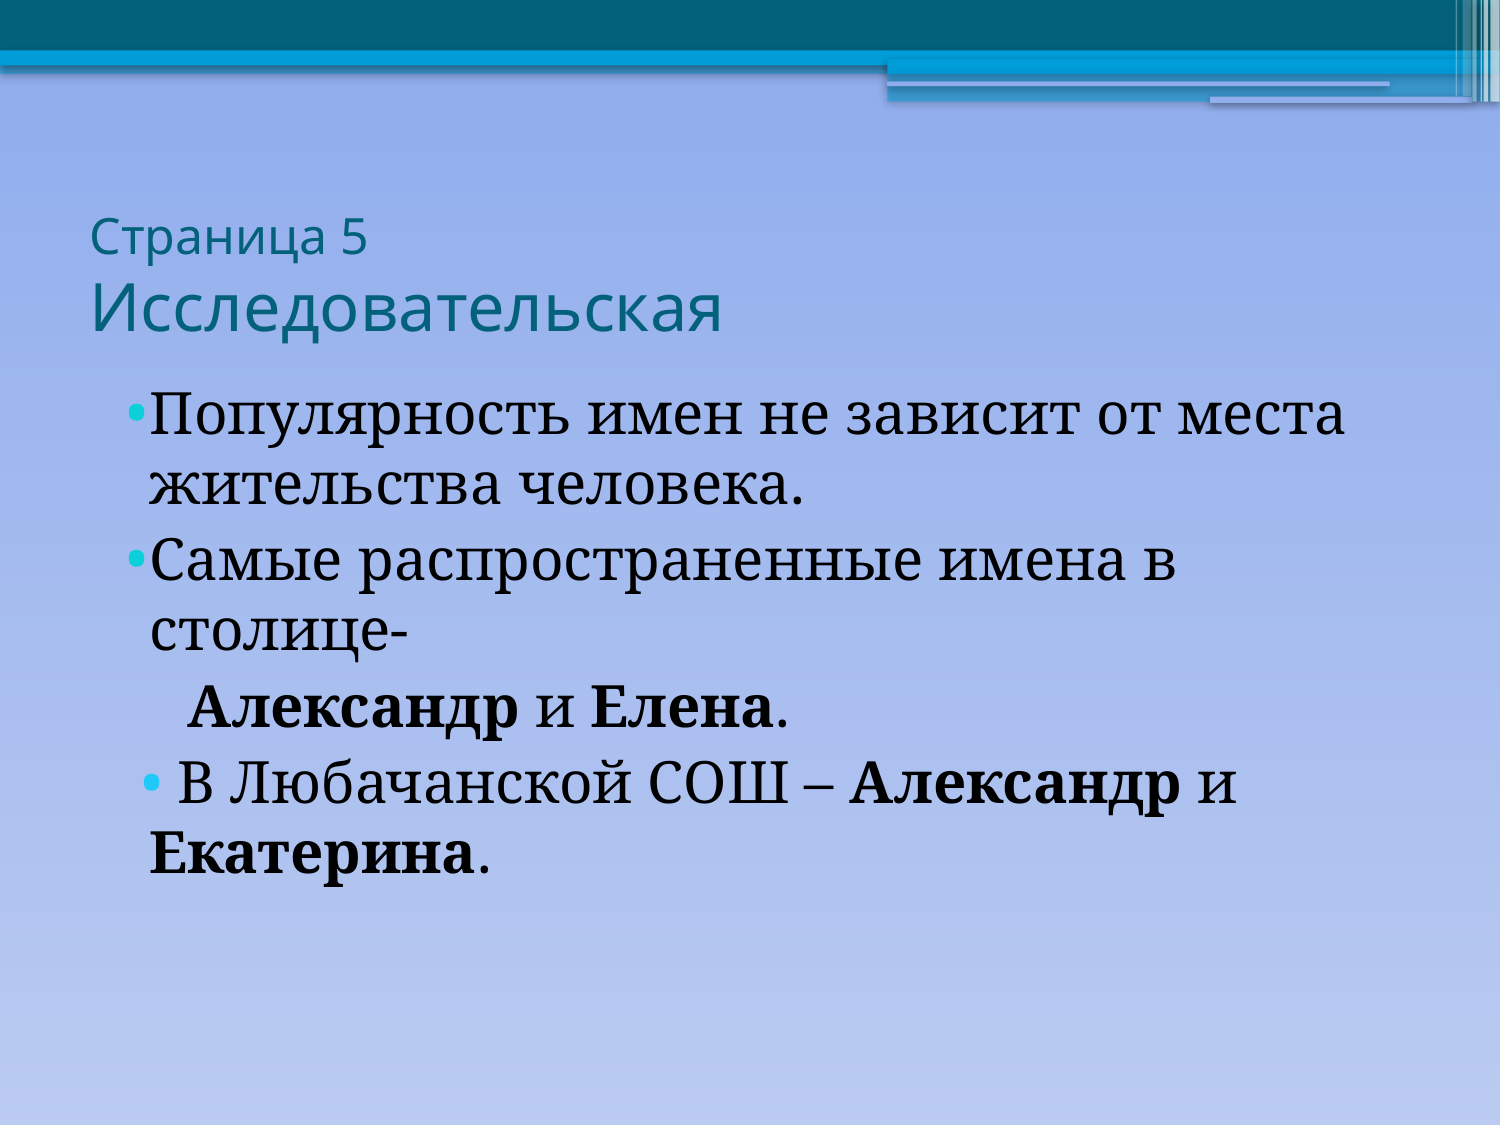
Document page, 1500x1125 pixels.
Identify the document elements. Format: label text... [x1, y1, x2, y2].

list Популярность имен не зависит от места жительства человека. Самые распространенные имена в столице- Александр и Елена. • В Любачанской СОШ – Александр и Екатерина. [75, 368, 1425, 1079]
title Страница 5 Исследовательская [75, 187, 1425, 363]
